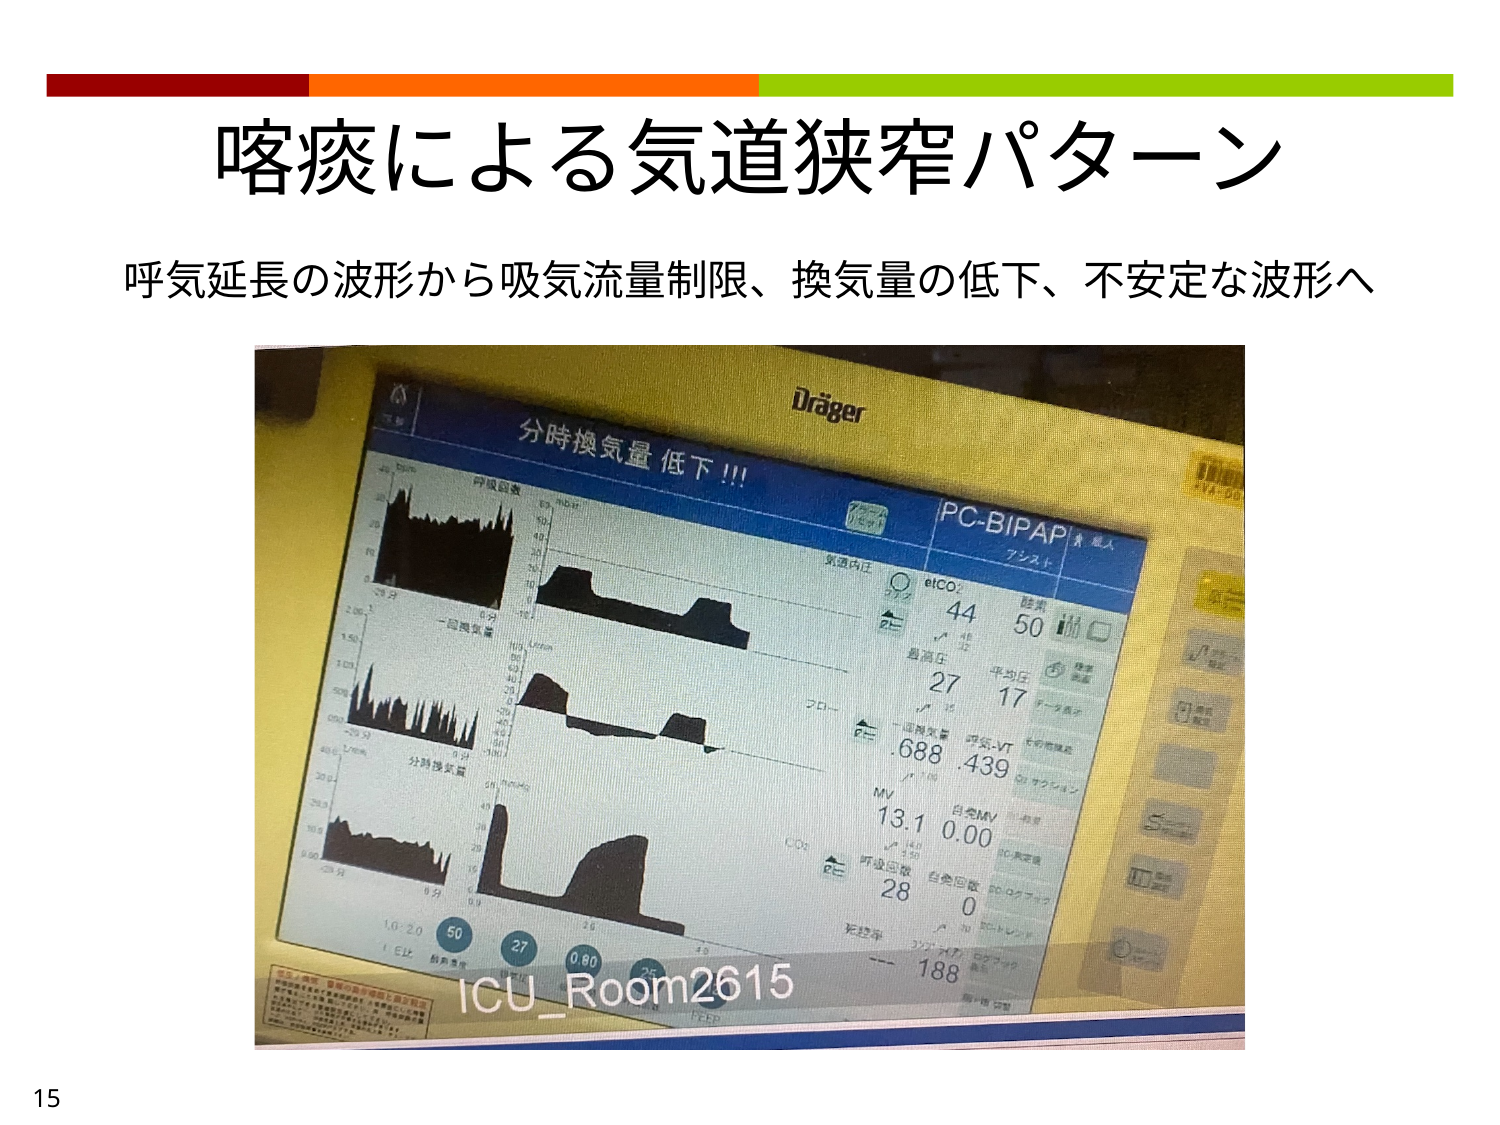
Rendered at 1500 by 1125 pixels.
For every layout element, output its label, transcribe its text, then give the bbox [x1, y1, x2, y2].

text_box 呼気延長の波形から吸気流量制限、換気量の低下、不安定な波形へ [108, 246, 1391, 312]
title 喀痰による気道狭窄パターン [46, 53, 1454, 213]
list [254, 344, 1246, 1051]
text_box 15 [0, 1074, 94, 1125]
